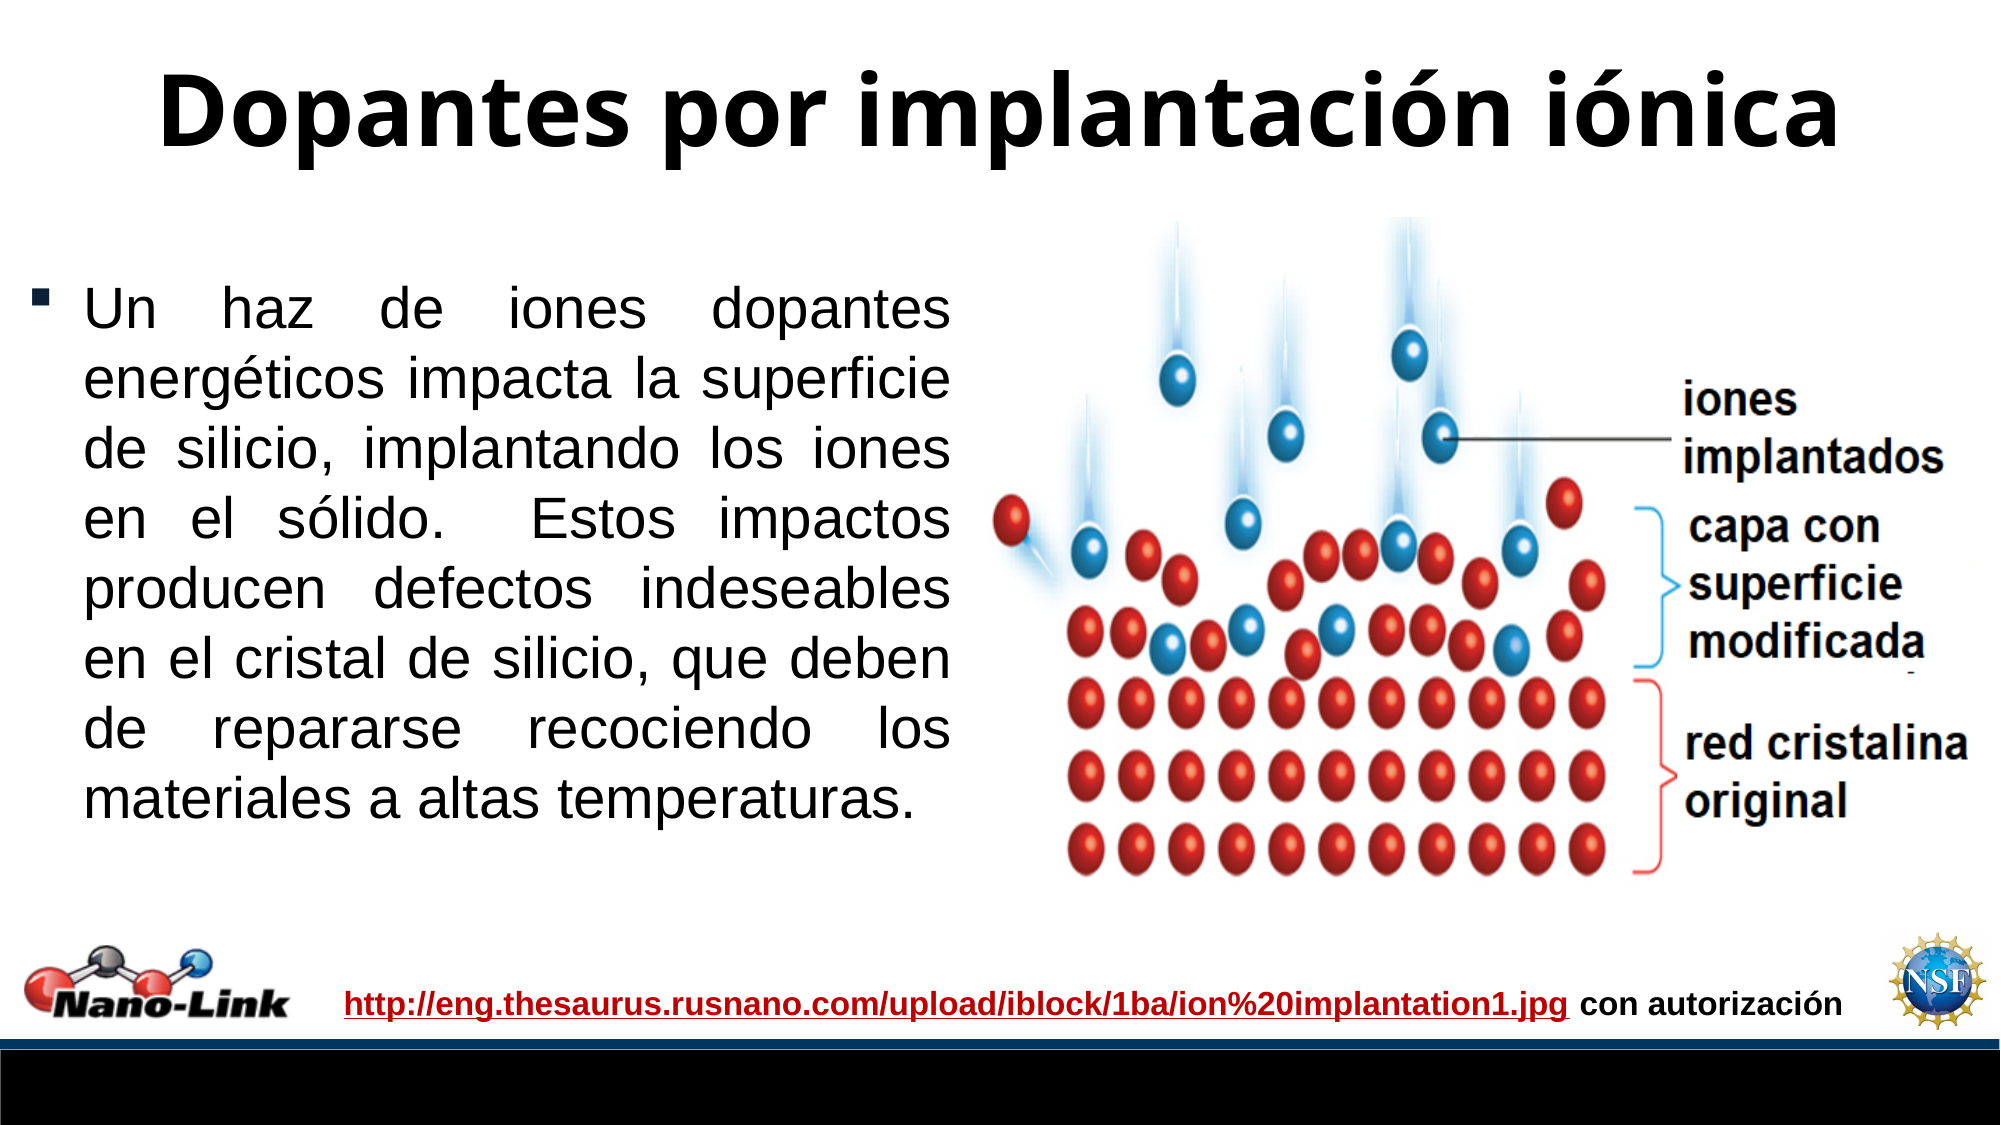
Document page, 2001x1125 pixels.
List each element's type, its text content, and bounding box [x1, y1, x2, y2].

text_box Dopantes por implantación iónica [0, 24, 2000, 188]
text_box Un haz de iones dopantes energéticos impacta la superficie de silicio, implantando los iones en el sólido. Estos impactos producen defectos indeseables en el cristal de silicio, que deben de repararse recociendo los materiales a altas temperaturas. [12, 262, 968, 837]
picture [986, 217, 1976, 889]
text_box http://eng.thesaurus.rusnano.com/upload/iblock/1ba/ion%20implantation1.jpg con autorización [324, 974, 1863, 1030]
picture [16, 935, 305, 1032]
picture [1886, 931, 1988, 1032]
